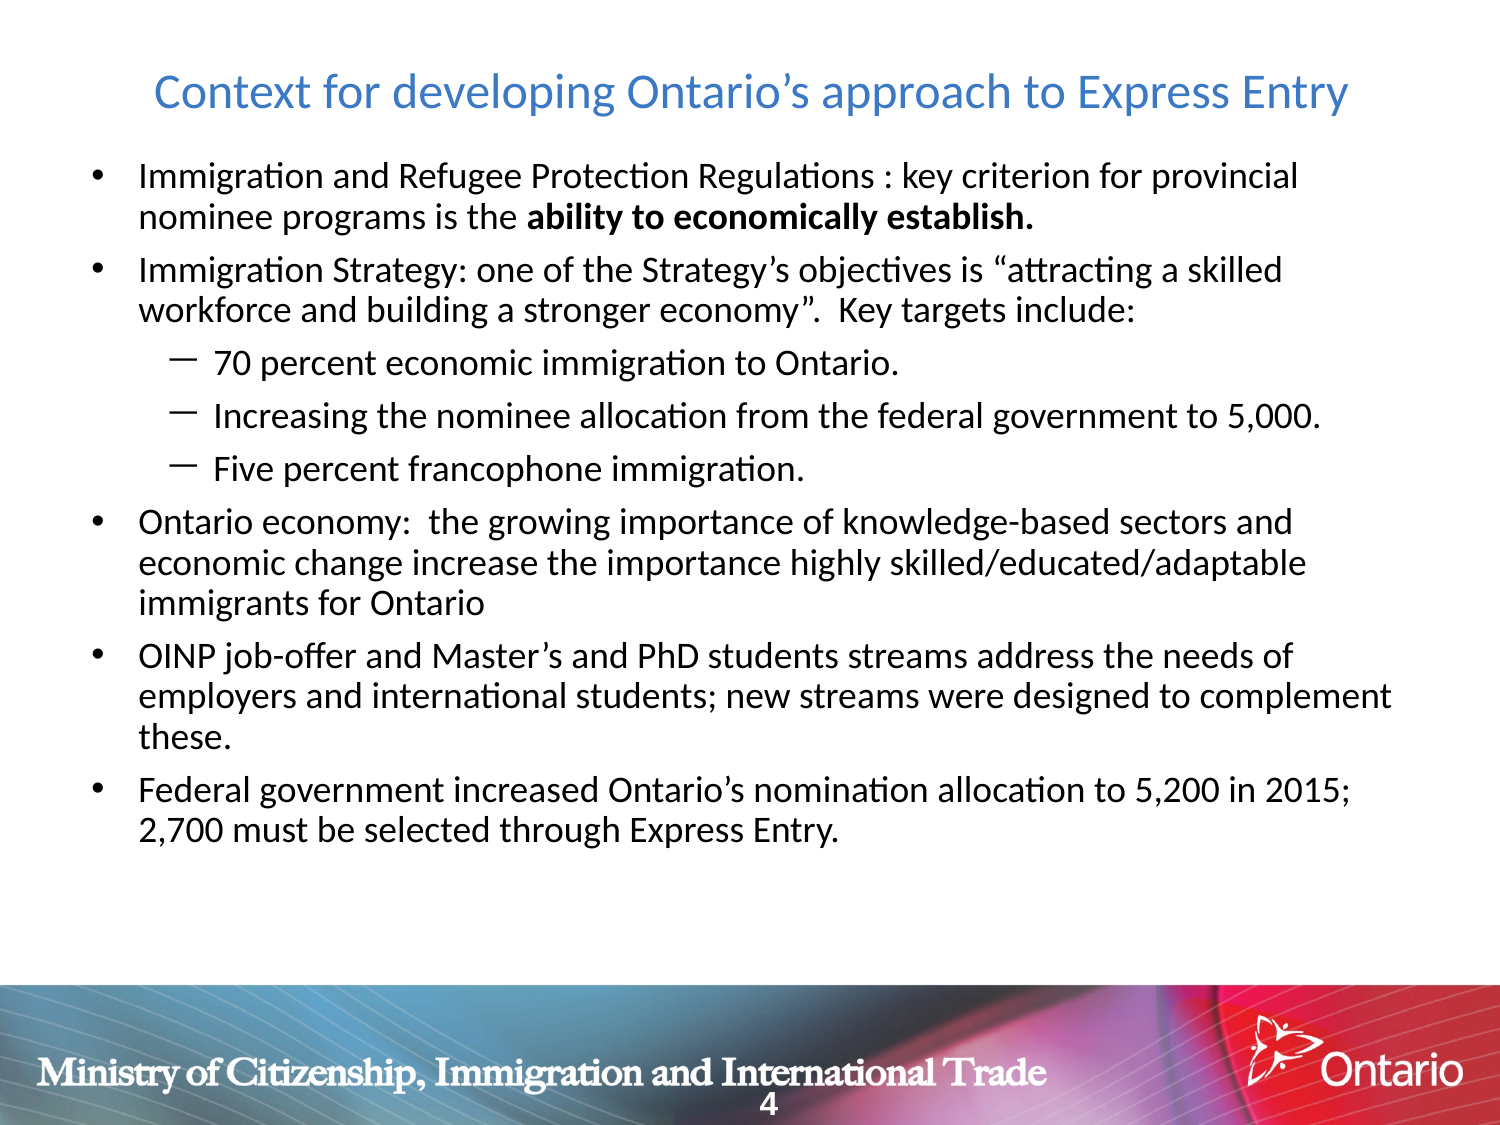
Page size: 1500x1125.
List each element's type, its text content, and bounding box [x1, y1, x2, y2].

picture [0, 0, 1500, 1125]
slide_number 4 [442, 1074, 793, 1125]
title Context for developing Ontario’s approach to Express Entry [76, 19, 1427, 159]
text_box Immigration and Refugee Protection Regulations : key criterion for provincial nominee programs is the ability to economically establish. Immigration Strategy: one of the Strategy’s objectives is “attracting a skilled workforce and building a stronger economy”. Key targets include: 70 percent economic immigration to Ontario. Increasing the nominee allocation from the federal government to 5,000. Five percent francophone immigration. Ontario economy: the growing importance of knowledge-based sectors and economic change increase the importance highly skilled/educated/adaptable immigrants for Ontario OINP job-offer and Master’s and PhD students streams address the needs of employers and international students; new streams were designed to complement these. Federal government increased Ontario’s nomination allocation to 5,200 in 2015; 2,700 must be selected through Express Entry. [76, 148, 1424, 901]
